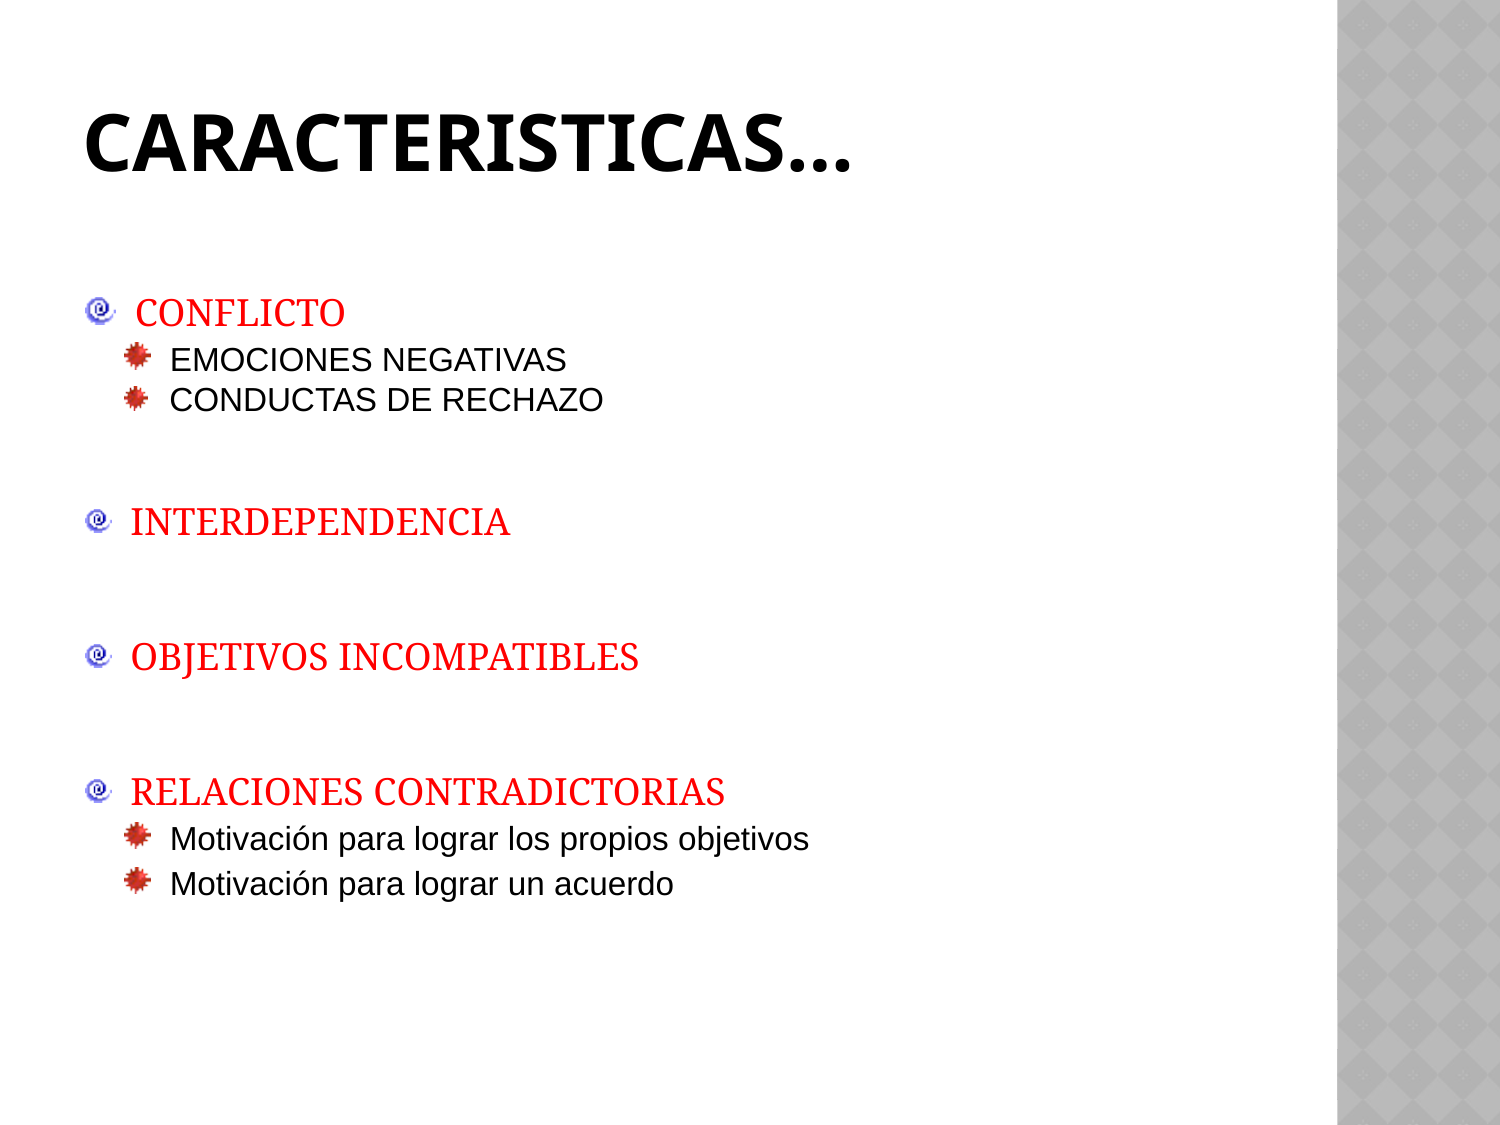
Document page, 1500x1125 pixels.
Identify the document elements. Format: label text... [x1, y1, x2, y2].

picture [124, 342, 151, 370]
picture [124, 822, 151, 849]
picture [124, 386, 148, 411]
picture [85, 779, 112, 803]
text_box CONFLICTO EMOCIONES NEGATIVAS CONDUCTAS DE RECHAZO INTERDEPENDENCIA OBJETIVOS INCOMPATIBLES RELACIONES CONTRADICTORIAS Motivación para lograr los propios objetivos Motivación para lograr un acuerdo [70, 281, 1254, 951]
picture [85, 297, 116, 325]
title CARACTERISTICAS… [75, 52, 1263, 188]
picture [124, 867, 151, 894]
picture [85, 509, 112, 533]
picture [85, 644, 112, 668]
